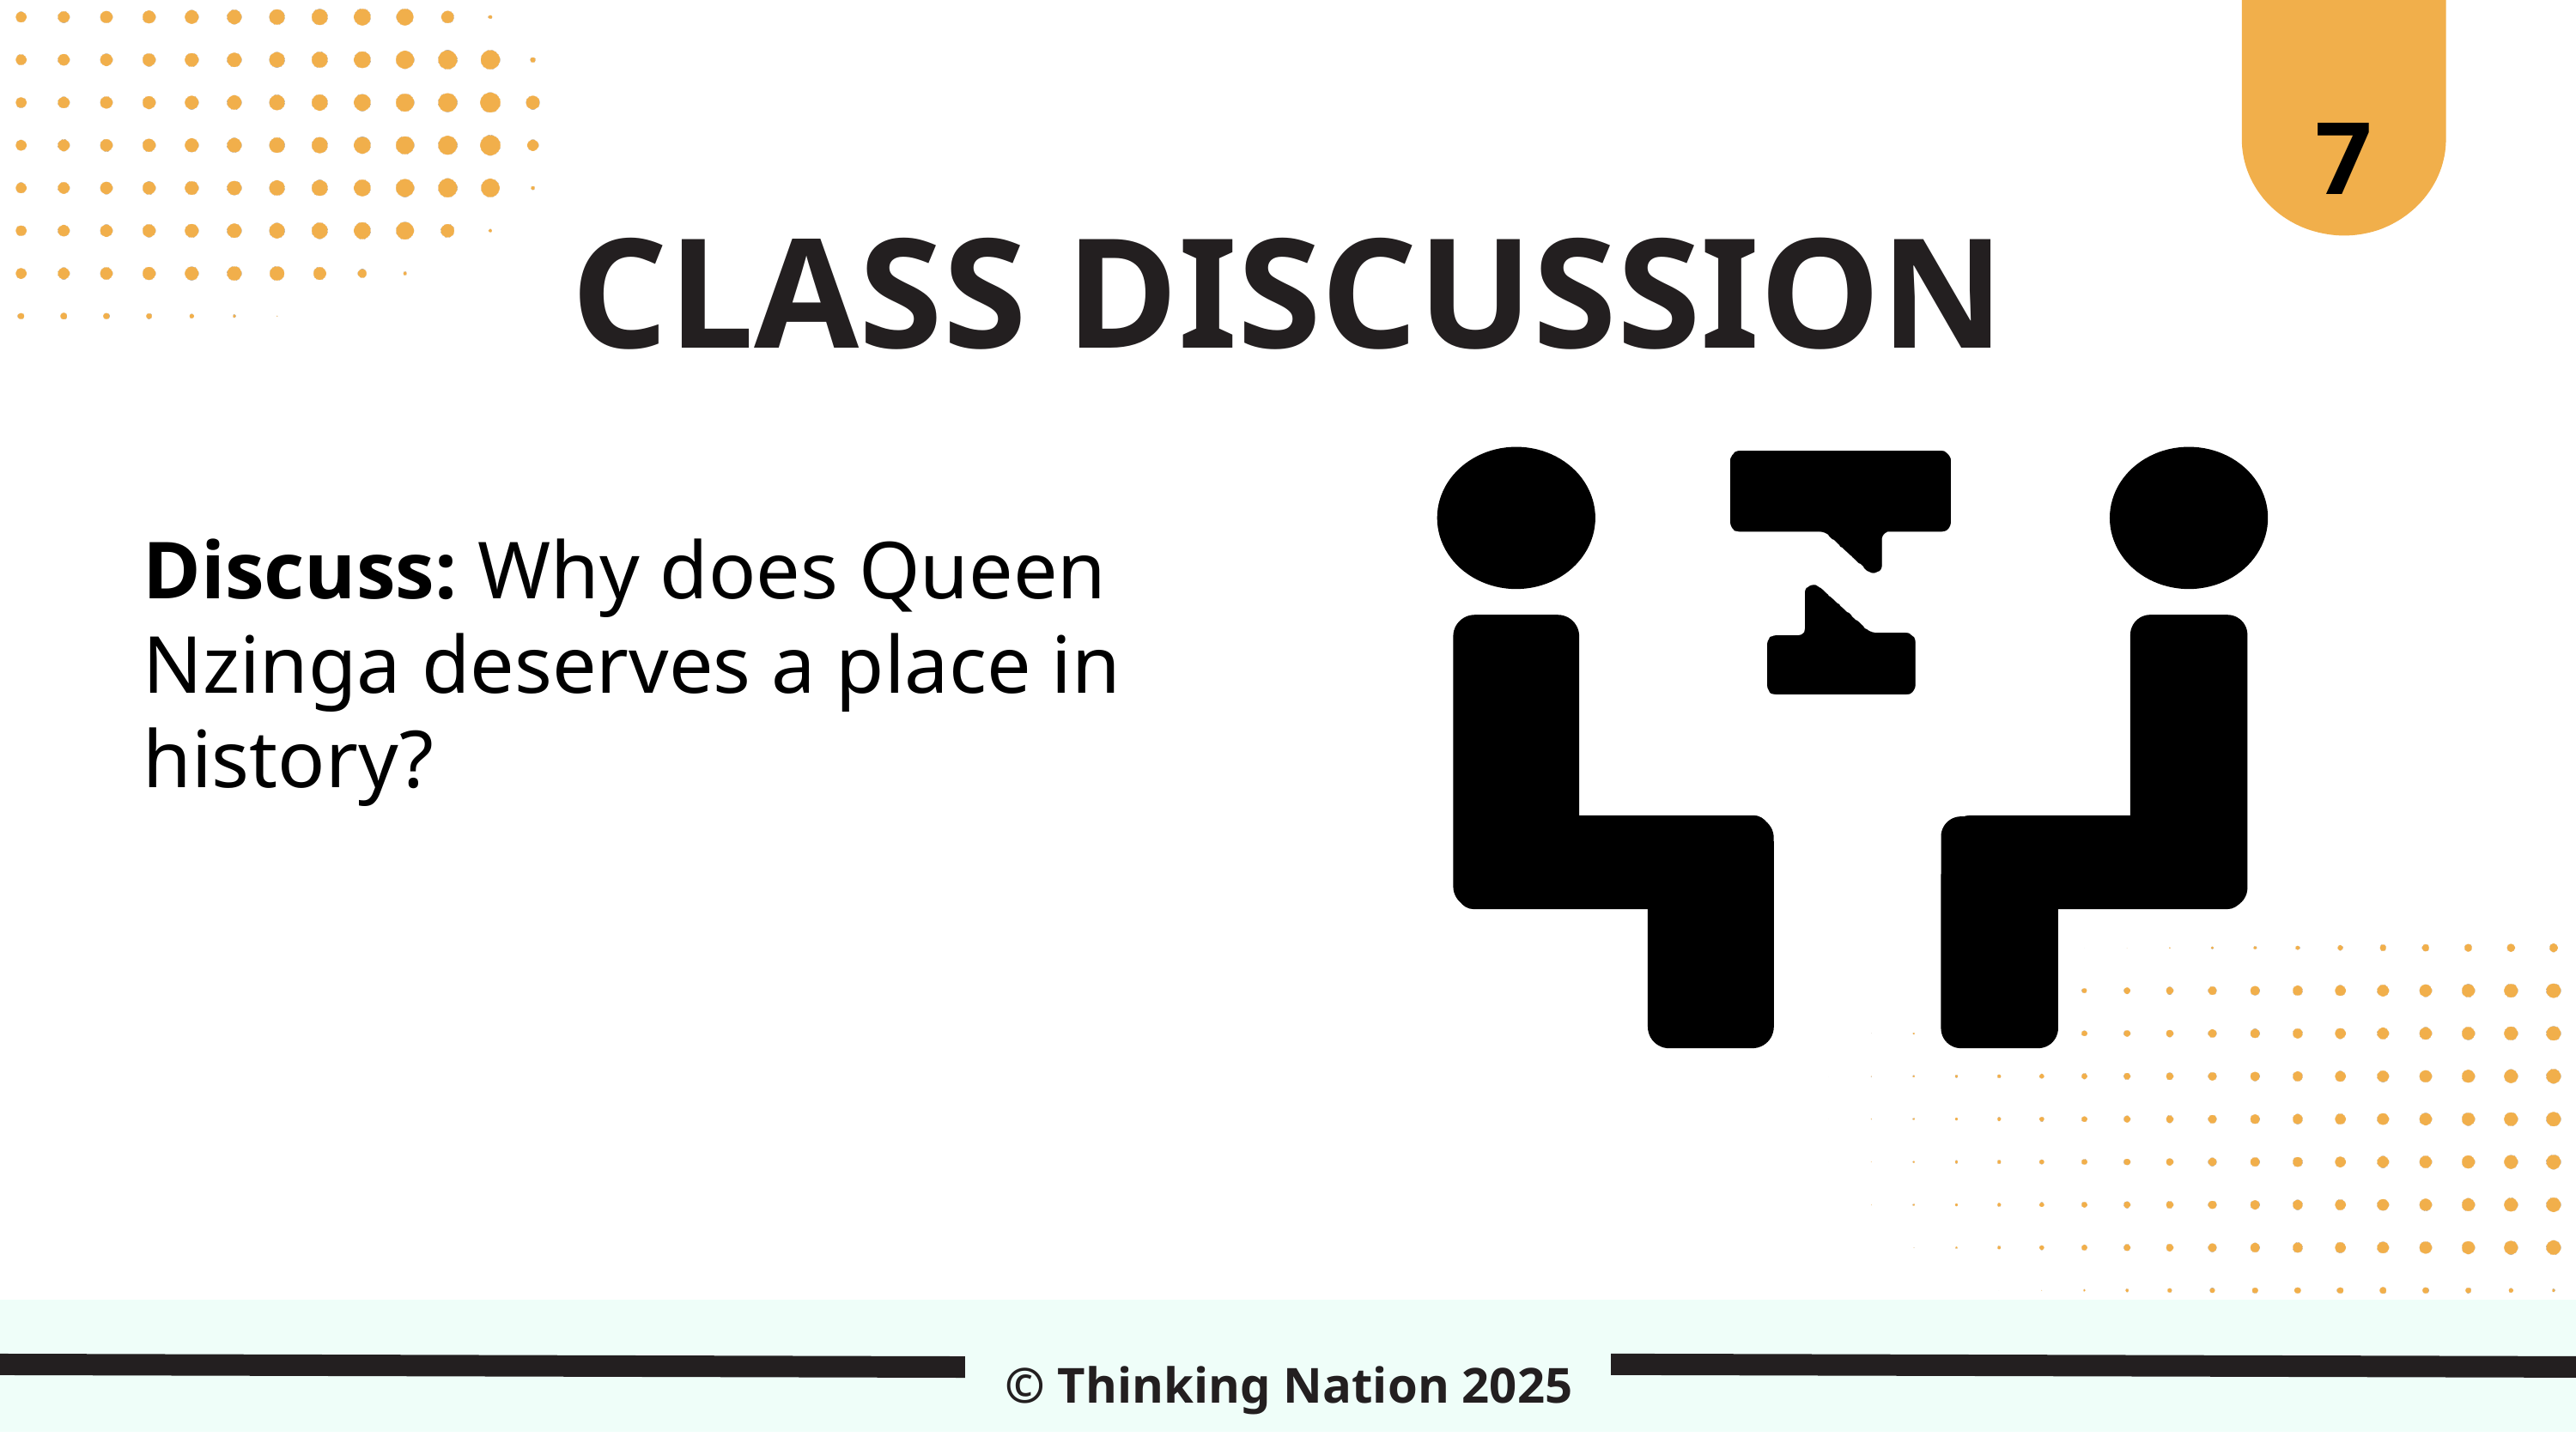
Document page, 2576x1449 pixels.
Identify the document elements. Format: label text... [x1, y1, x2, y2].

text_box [2233, 0, 2455, 236]
text_box [1828, 943, 2576, 1294]
text_box [0, 0, 540, 319]
text_box CLASS DISCUSSION [359, 123, 2216, 379]
text_box Discuss: Why does Queen Nzinga deserves a place in history? [130, 506, 1350, 911]
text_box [1437, 400, 2268, 1048]
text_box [0, 1299, 2576, 1433]
